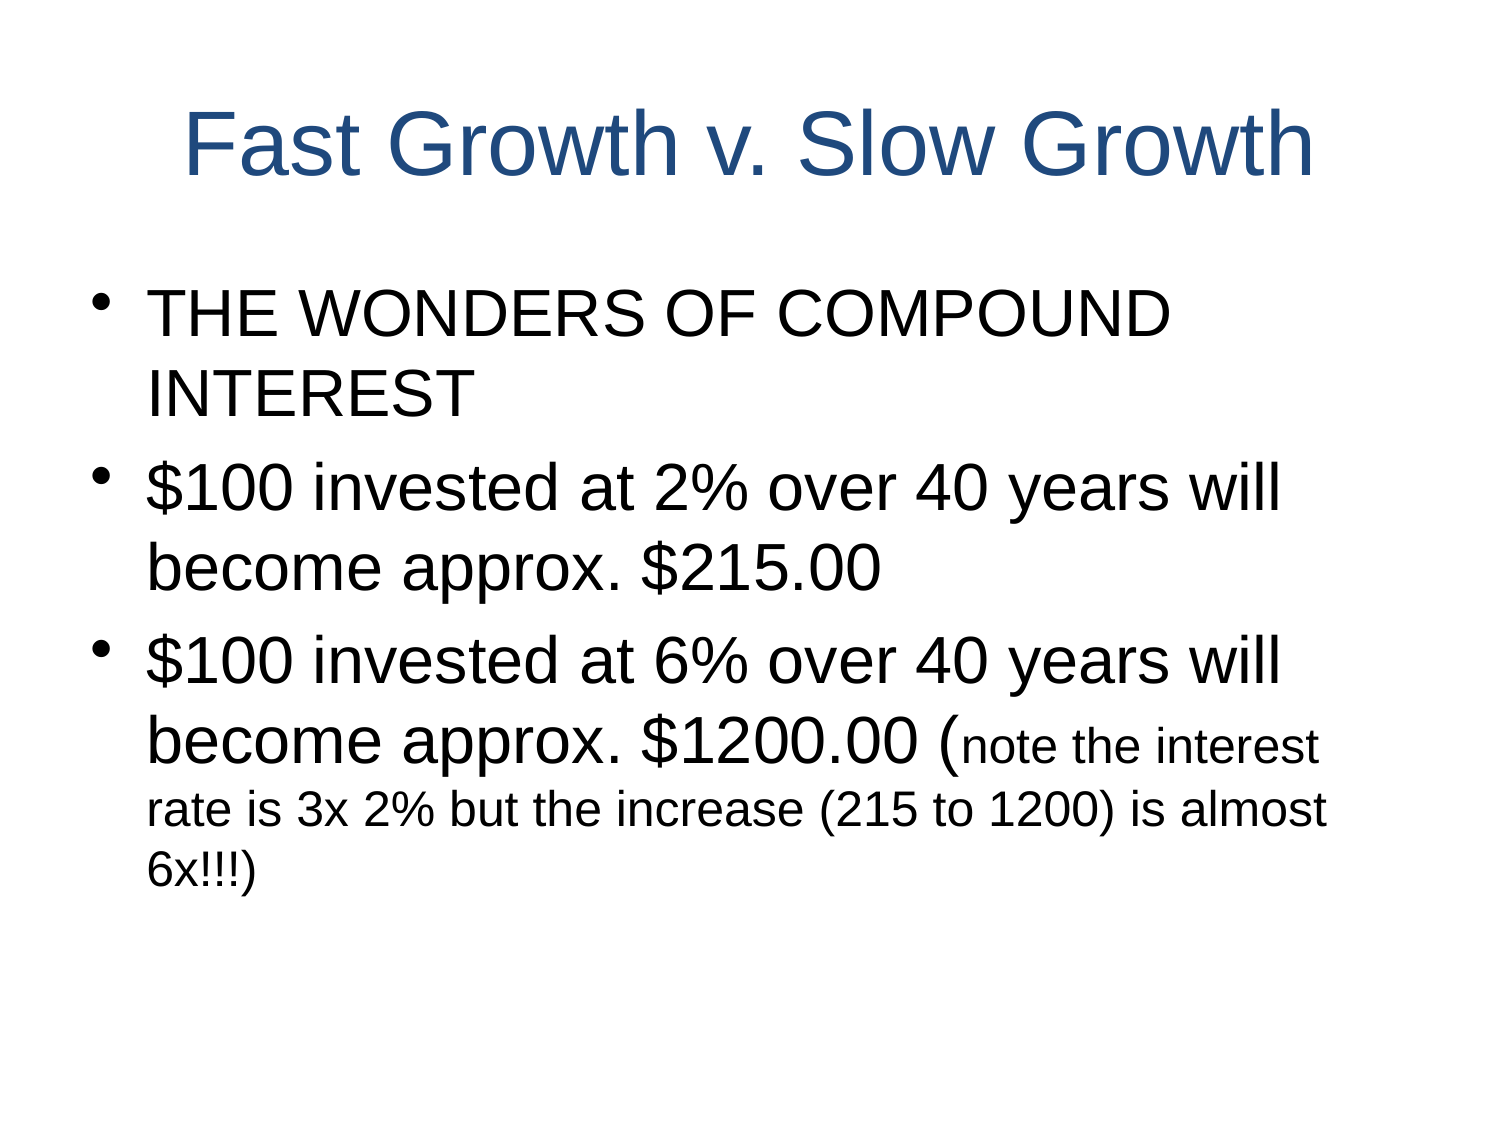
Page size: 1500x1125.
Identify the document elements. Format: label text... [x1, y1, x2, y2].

list THE WONDERS OF COMPOUND INTEREST $100 invested at 2% over 40 years will become approx. $215.00 $100 invested at 6% over 40 years will become approx. $1200.00 (note the interest rate is 3x 2% but the increase (215 to 1200) is almost 6x!!!) [75, 262, 1425, 1005]
title Fast Growth v. Slow Growth [75, 45, 1425, 233]
